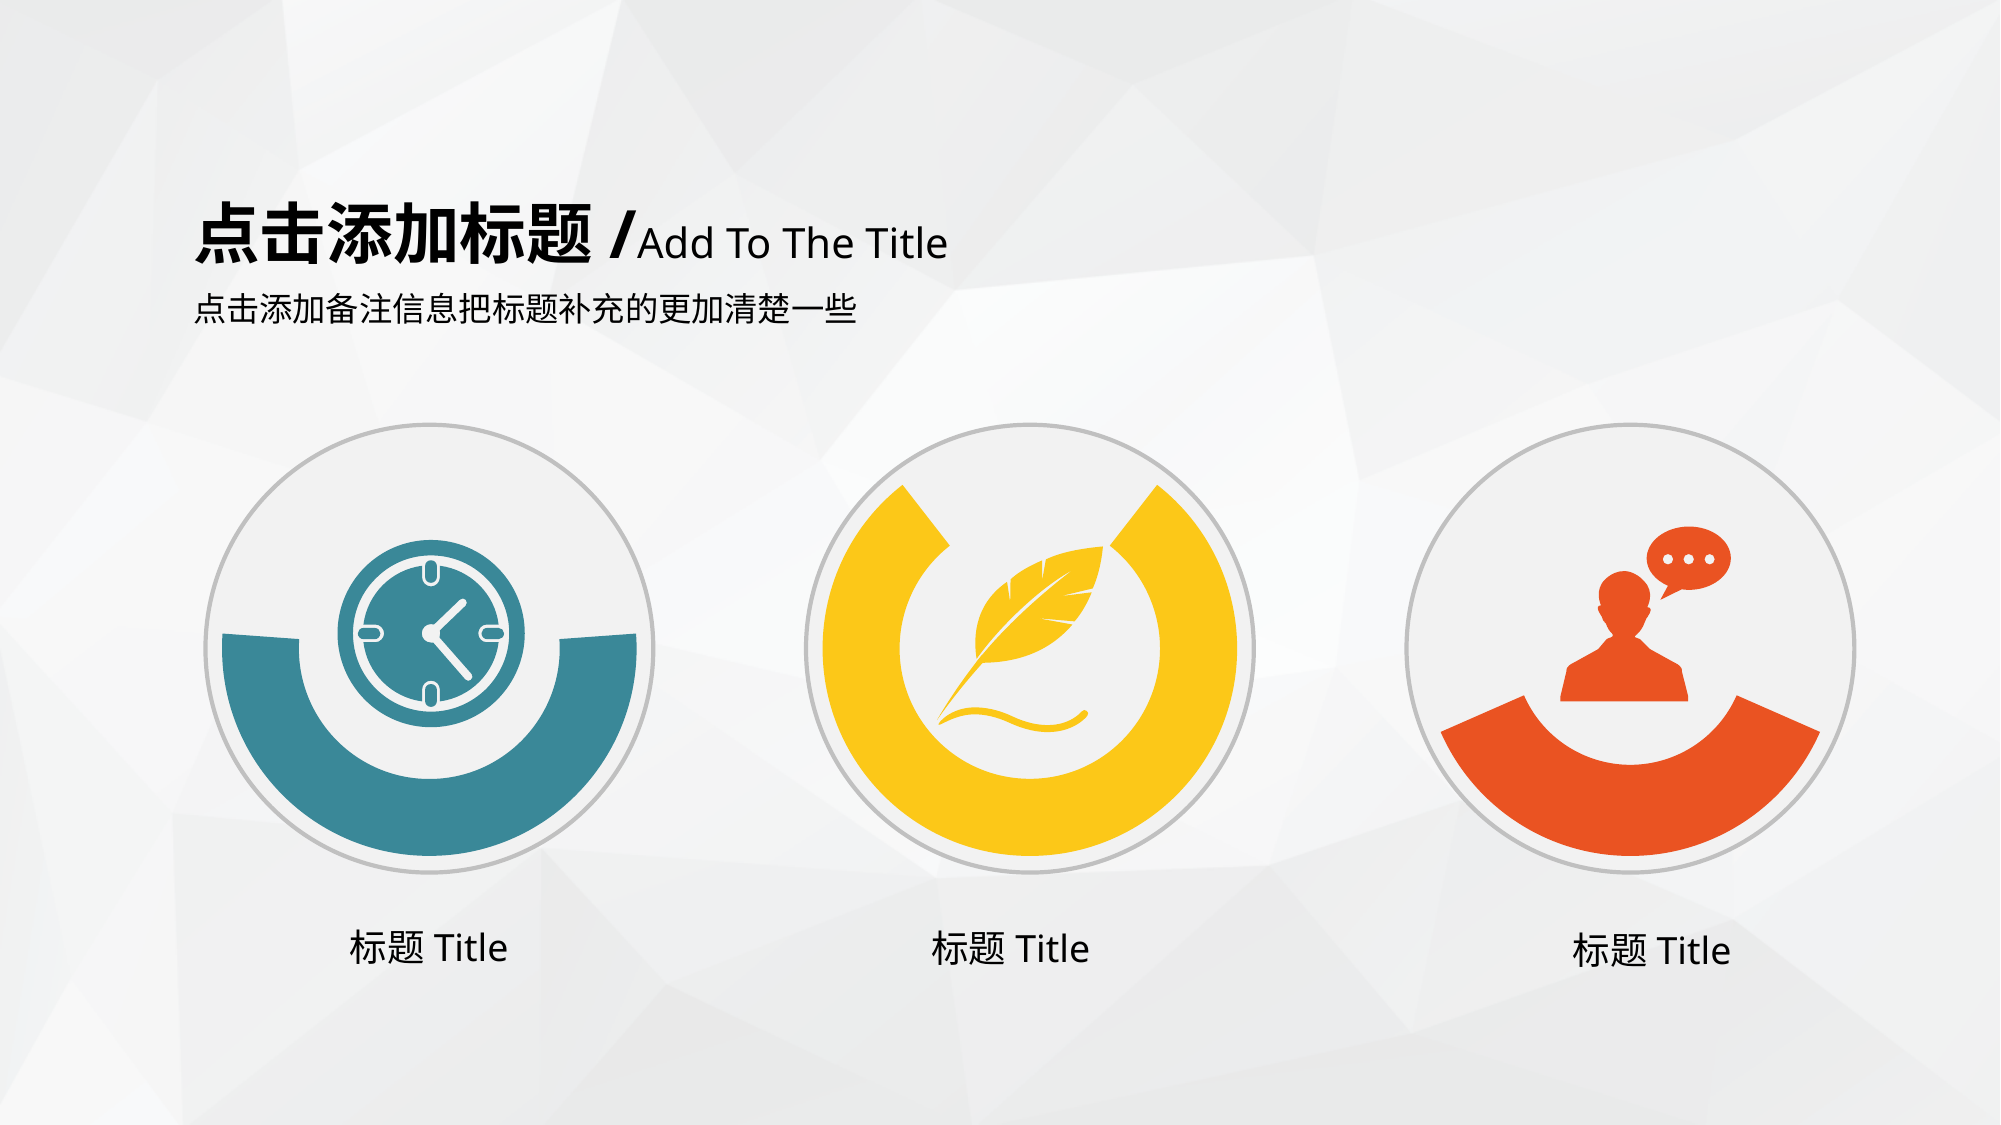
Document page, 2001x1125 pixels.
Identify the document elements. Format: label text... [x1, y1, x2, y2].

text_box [936, 546, 1103, 733]
text_box [205, 424, 654, 873]
text_box 标题Title [1557, 919, 1747, 980]
text_box [821, 483, 1239, 857]
text_box 标题Title [916, 917, 1106, 978]
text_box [1560, 526, 1731, 702]
text_box [1406, 424, 1855, 873]
text_box 点击添加标题/Add To The Title [185, 184, 1035, 274]
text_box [337, 539, 525, 728]
text_box 点击添加备注信息把标题补充的更加清楚一些 [185, 280, 1088, 328]
text_box [222, 633, 637, 856]
text_box [254, 893, 572, 1061]
text_box [1440, 695, 1821, 856]
text_box [805, 424, 1254, 873]
picture [0, 0, 2000, 1125]
text_box 标题Title [335, 916, 524, 977]
